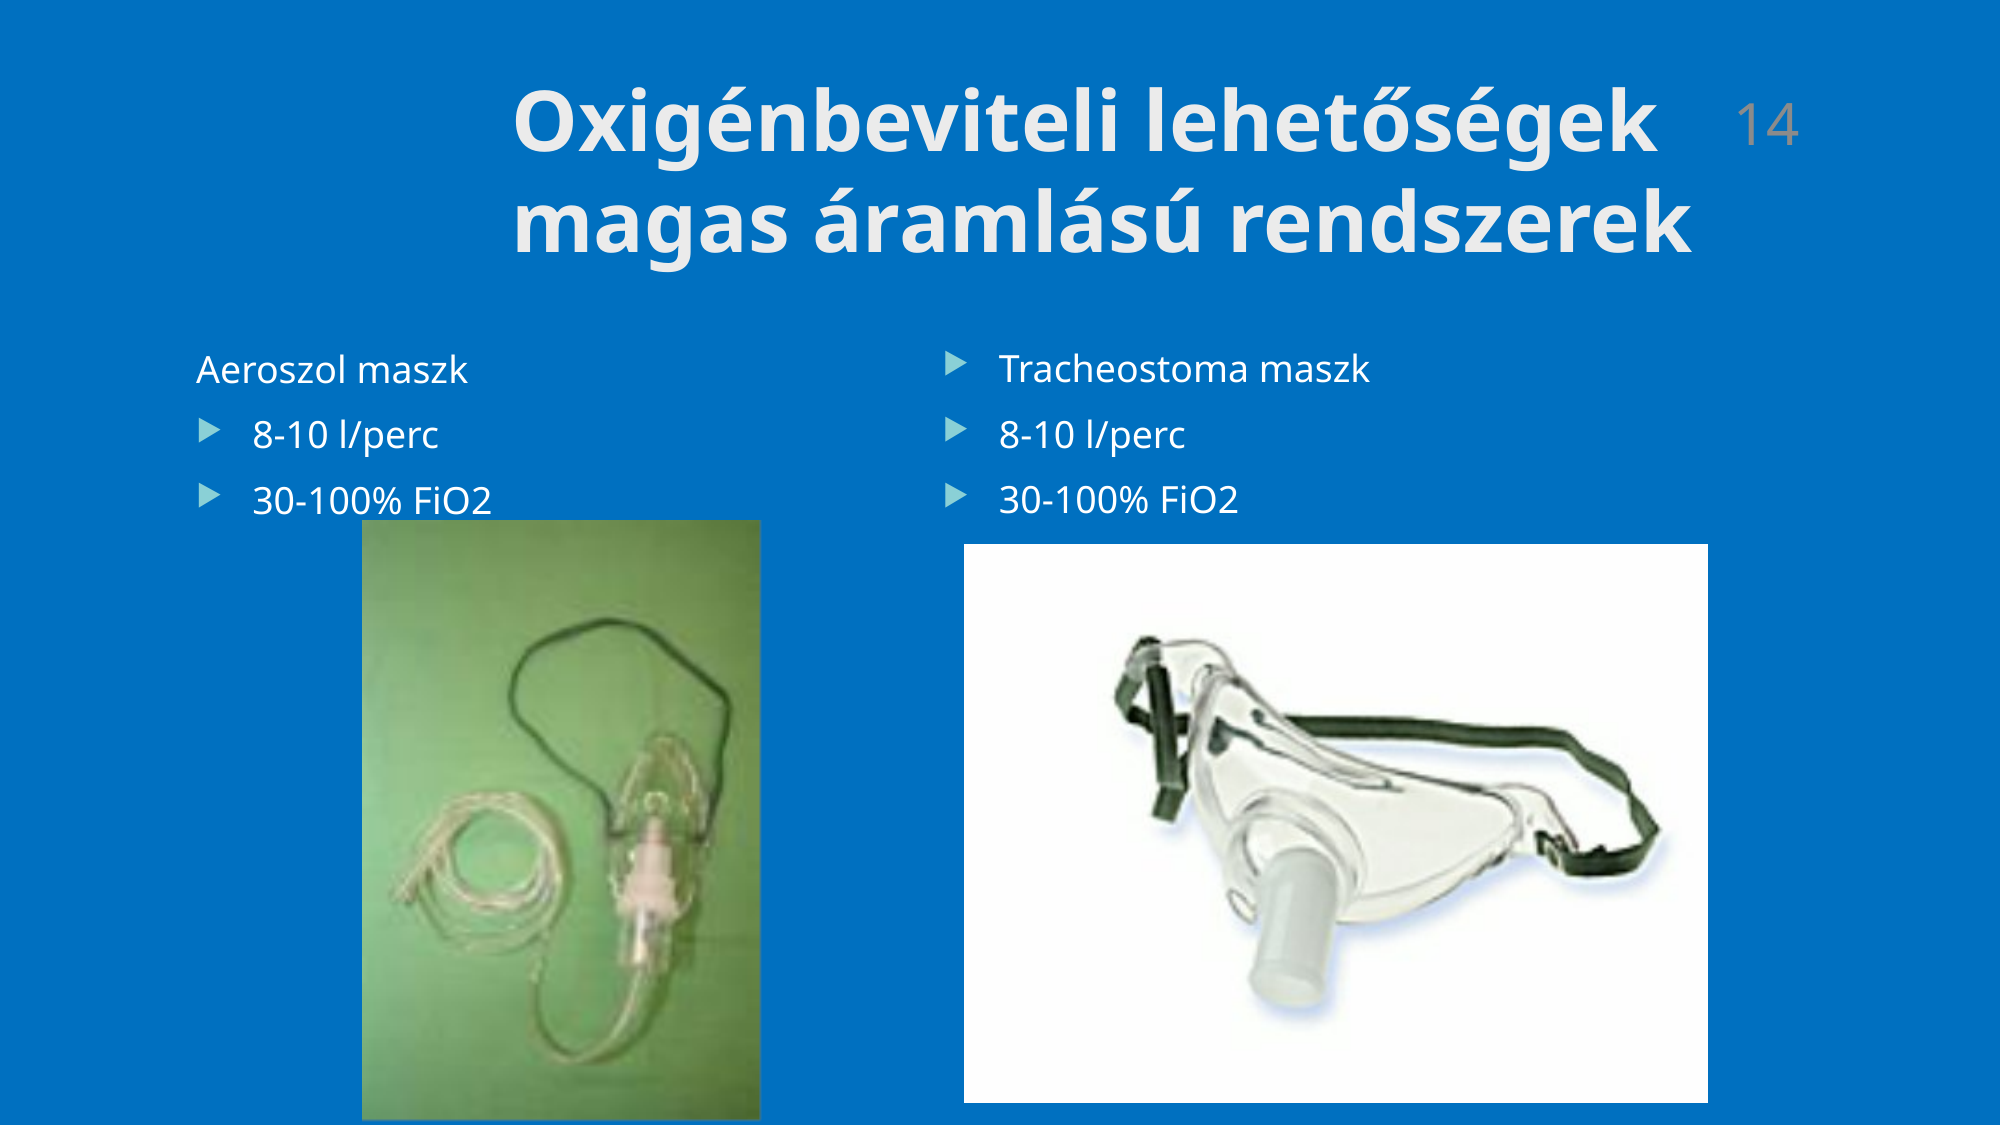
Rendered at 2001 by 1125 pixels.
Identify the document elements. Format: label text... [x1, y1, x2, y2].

slide_number 14 [1698, 48, 1836, 175]
list Aeroszol maszk 8-10 l/perc 30-100% FiO2 [181, 338, 903, 1027]
picture [964, 544, 1708, 1103]
list Tracheostoma maszk 8-10 l/perc 30-100% FiO2 [927, 337, 1649, 1027]
picture [361, 520, 765, 1125]
title Oxigénbeviteli lehetőségek magas áramlású rendszerek [496, 59, 1863, 278]
